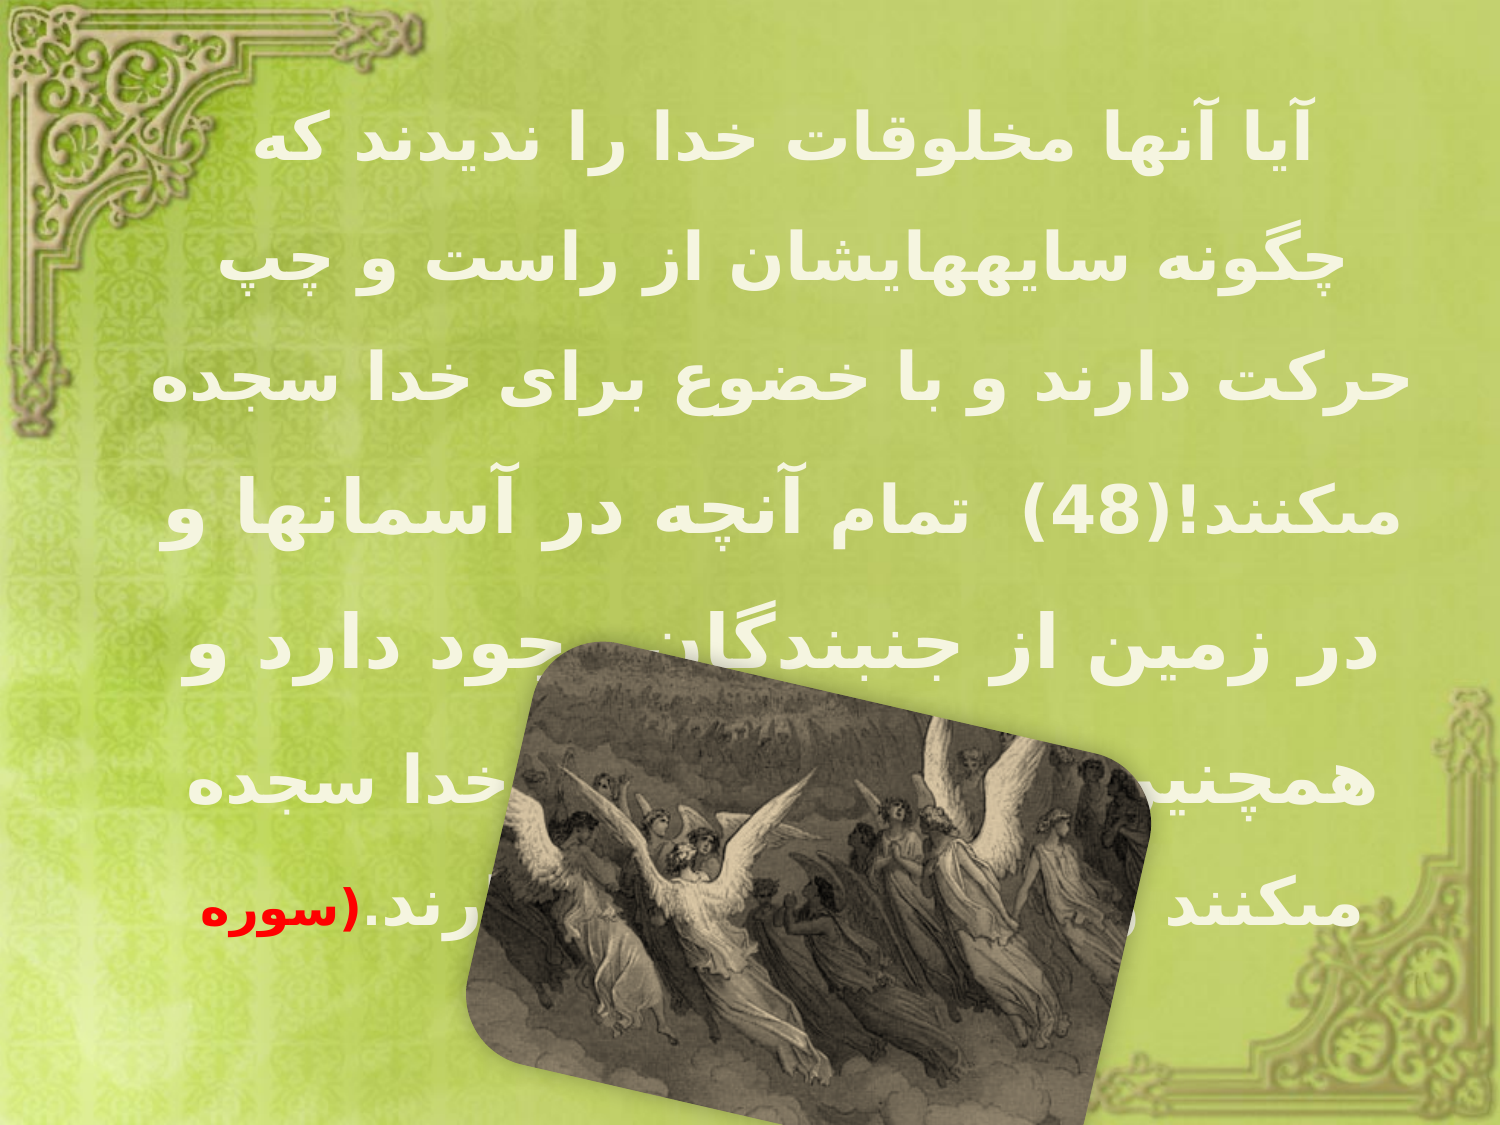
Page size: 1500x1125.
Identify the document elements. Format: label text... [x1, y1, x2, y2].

picture [0, 0, 1500, 1125]
text_box آيا آنها مخلوقات خدا را نديدند كه چگونه سايه‏هايشان از راست و چپ حركت دارند و با خضوع براى خدا سجده مى‏كنند!(48) تمام آنچه در آسمانها و در زمين از جنبندگان وجود دارد و همچنين فرشتگان، براى خدا سجده مى‏كنند و هيچگونه تكبرى ندارند.(سوره نحل آیه 49) [128, 46, 1438, 1037]
